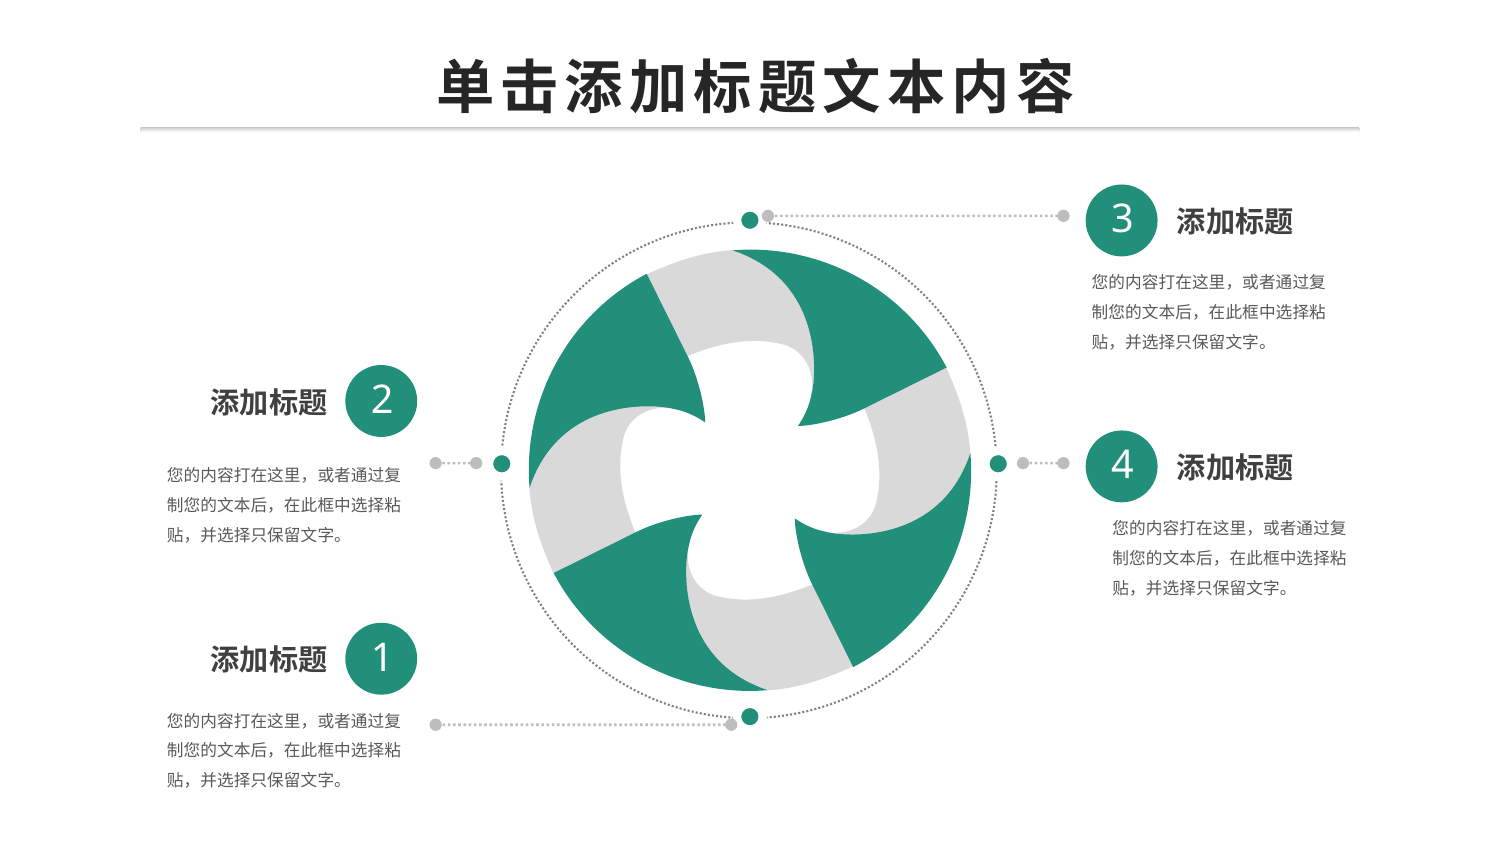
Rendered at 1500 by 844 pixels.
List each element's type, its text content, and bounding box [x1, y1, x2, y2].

text_box [639, 222, 859, 248]
text_box [366, 622, 397, 626]
text_box [653, 699, 845, 718]
text_box 2 [353, 368, 411, 427]
text_box 您的内容打在这里，或者通过复制您的文本后，在此框中选择粘贴，并选择只保留文字。 [1101, 502, 1365, 604]
text_box [1152, 447, 1158, 486]
text_box 添加标题 [164, 378, 339, 425]
text_box [411, 638, 418, 679]
text_box 1 [353, 626, 411, 685]
text_box 添加标题 [1165, 197, 1340, 245]
text_box [345, 636, 353, 681]
text_box [737, 703, 763, 730]
text_box 您的内容打在这里，或者通过复制您的文本后，在此框中选择粘贴，并选择只保留文字。 [155, 694, 419, 796]
text_box [985, 451, 1012, 477]
text_box [356, 685, 406, 694]
text_box [489, 451, 515, 477]
text_box [1097, 493, 1146, 502]
text_box [501, 368, 523, 573]
text_box [1152, 201, 1158, 240]
text_box 添加标题 [1165, 443, 1340, 490]
text_box 4 [1093, 433, 1152, 493]
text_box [528, 249, 972, 692]
text_box [1085, 198, 1093, 243]
text_box [1085, 444, 1093, 489]
text_box 您的内容打在这里，或者通过复制您的文本后，在此框中选择粘贴，并选择只保留文字。 [1080, 256, 1344, 358]
text_box 3 [1093, 187, 1152, 247]
text_box 您的内容打在这里，或者通过复制您的文本后，在此框中选择粘贴，并选择只保留文字。 [155, 449, 419, 551]
text_box [977, 373, 997, 568]
text_box [411, 380, 418, 422]
text_box [1097, 247, 1146, 256]
text_box 单击添加标题文本内容 [265, 44, 1246, 126]
text_box [356, 427, 407, 437]
text_box 添加标题 [164, 636, 339, 683]
text_box [345, 378, 353, 424]
text_box [737, 207, 763, 234]
